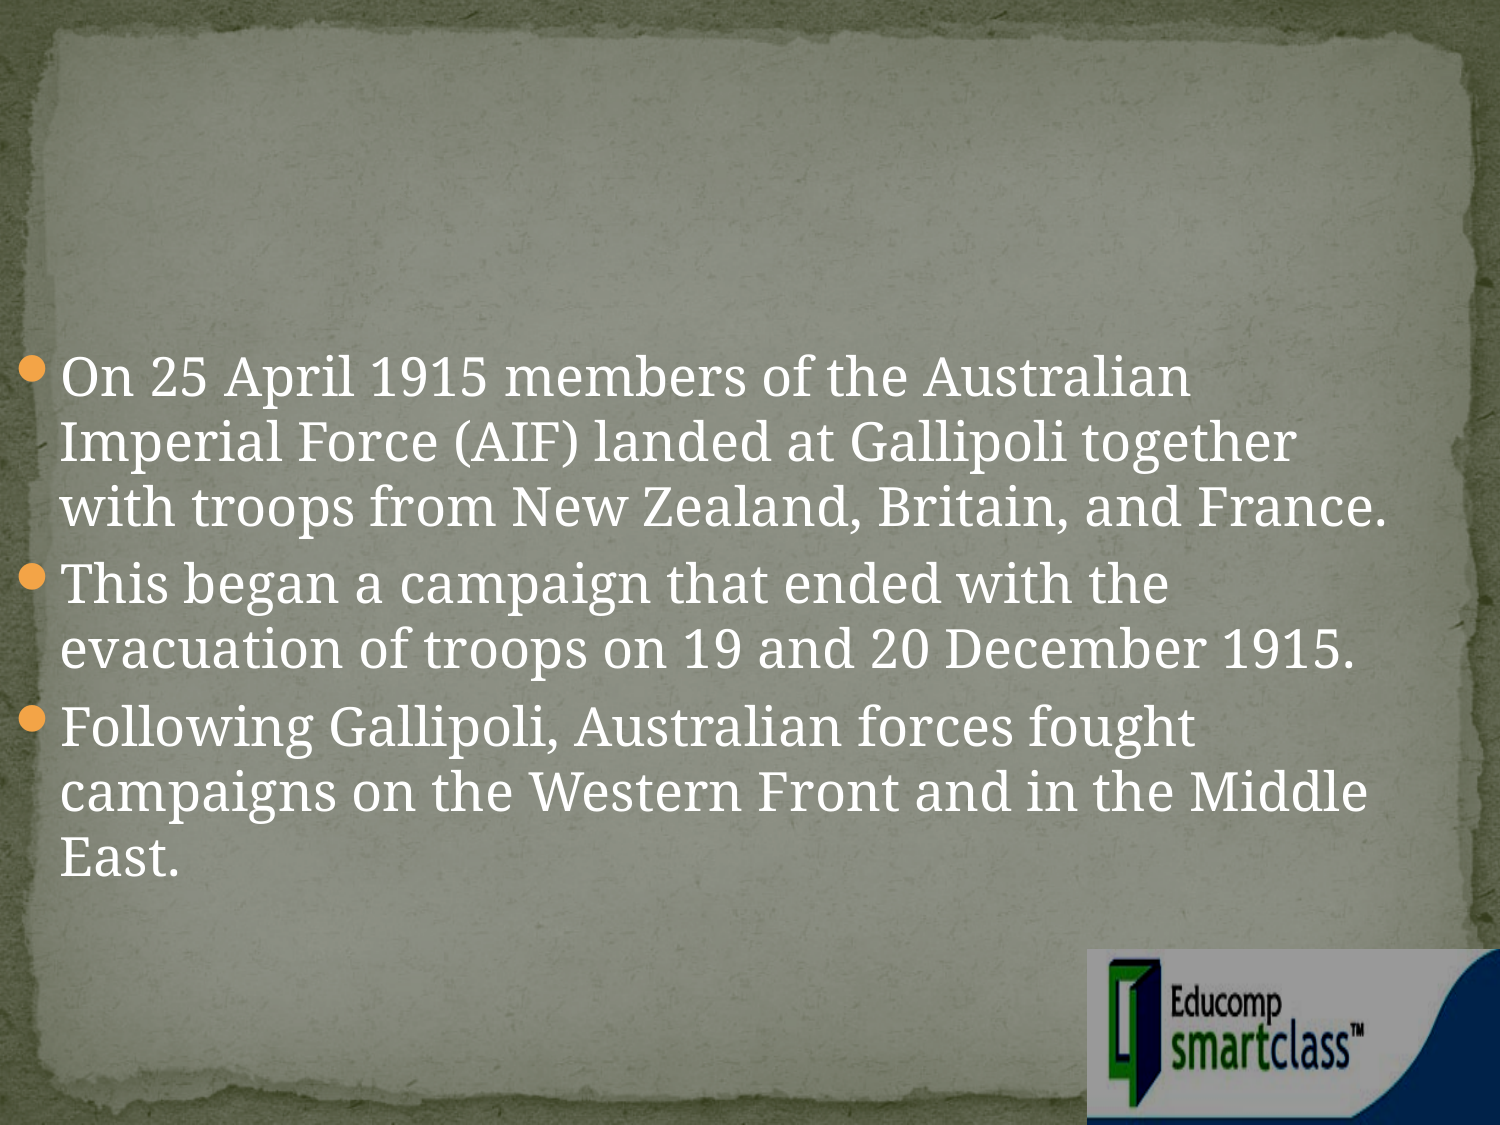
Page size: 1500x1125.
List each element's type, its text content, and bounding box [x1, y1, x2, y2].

picture [1087, 949, 1500, 1125]
list On 25 April 1915 members of the Australian Imperial Force (AIF) landed at Gallipoli together with troops from New Zealand, Britain, and France. This began a campaign that ended with the evacuation of troops on 19 and 20 December 1915. Following Gallipoli, Australian forces fought campaigns on the Western Front and in the Middle East. [0, 24, 1425, 1125]
